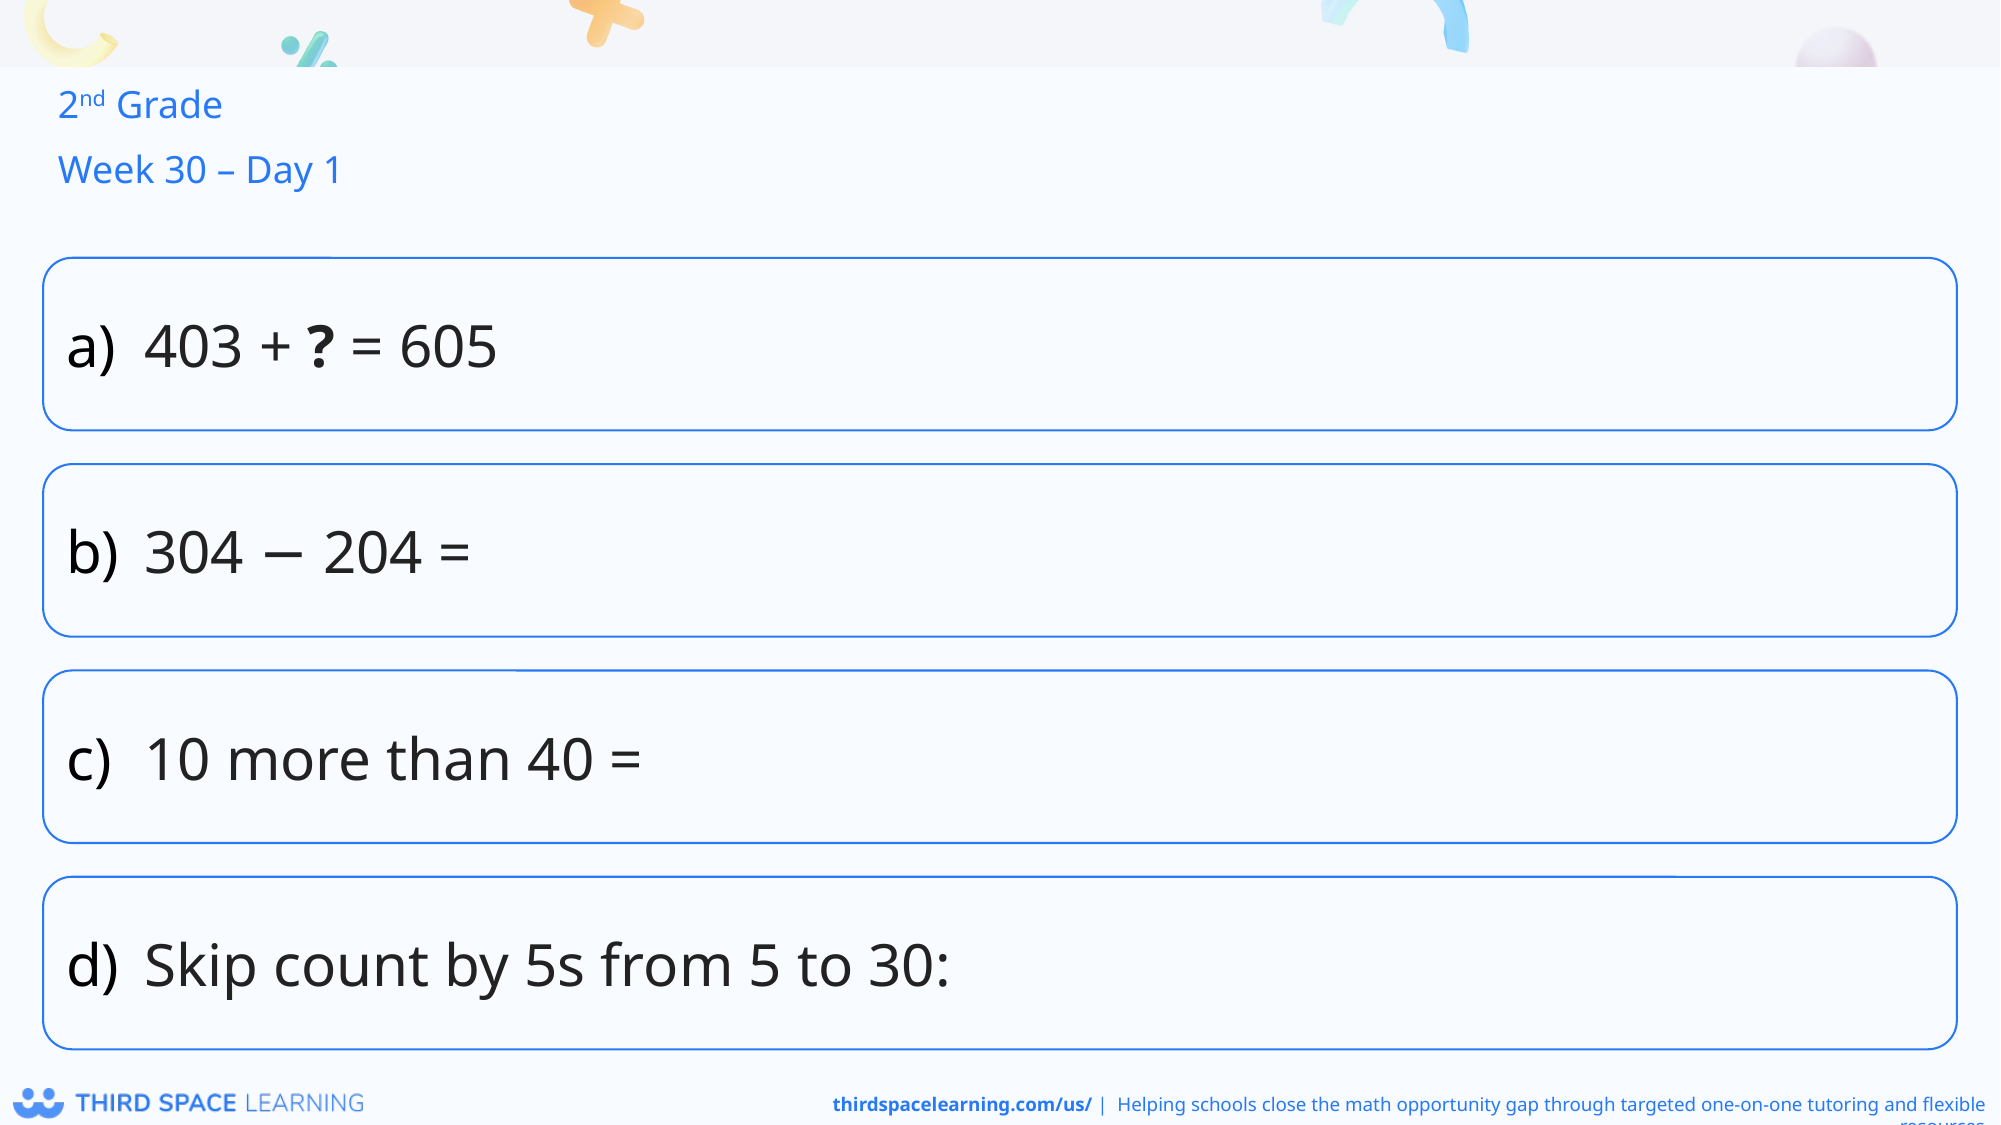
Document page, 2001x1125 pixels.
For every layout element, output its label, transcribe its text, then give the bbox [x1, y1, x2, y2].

list 304 − 204 = [129, 478, 1939, 623]
picture [13, 1088, 365, 1119]
text_box 2nd Grade Week 30 – Day 1 [43, 73, 509, 212]
list 10 more than 40 = [129, 684, 1939, 829]
list Skip count by 5s from 5 to 30: [129, 891, 1939, 1035]
list 403 + ? = 605 [129, 272, 1939, 416]
picture [0, 0, 2000, 67]
